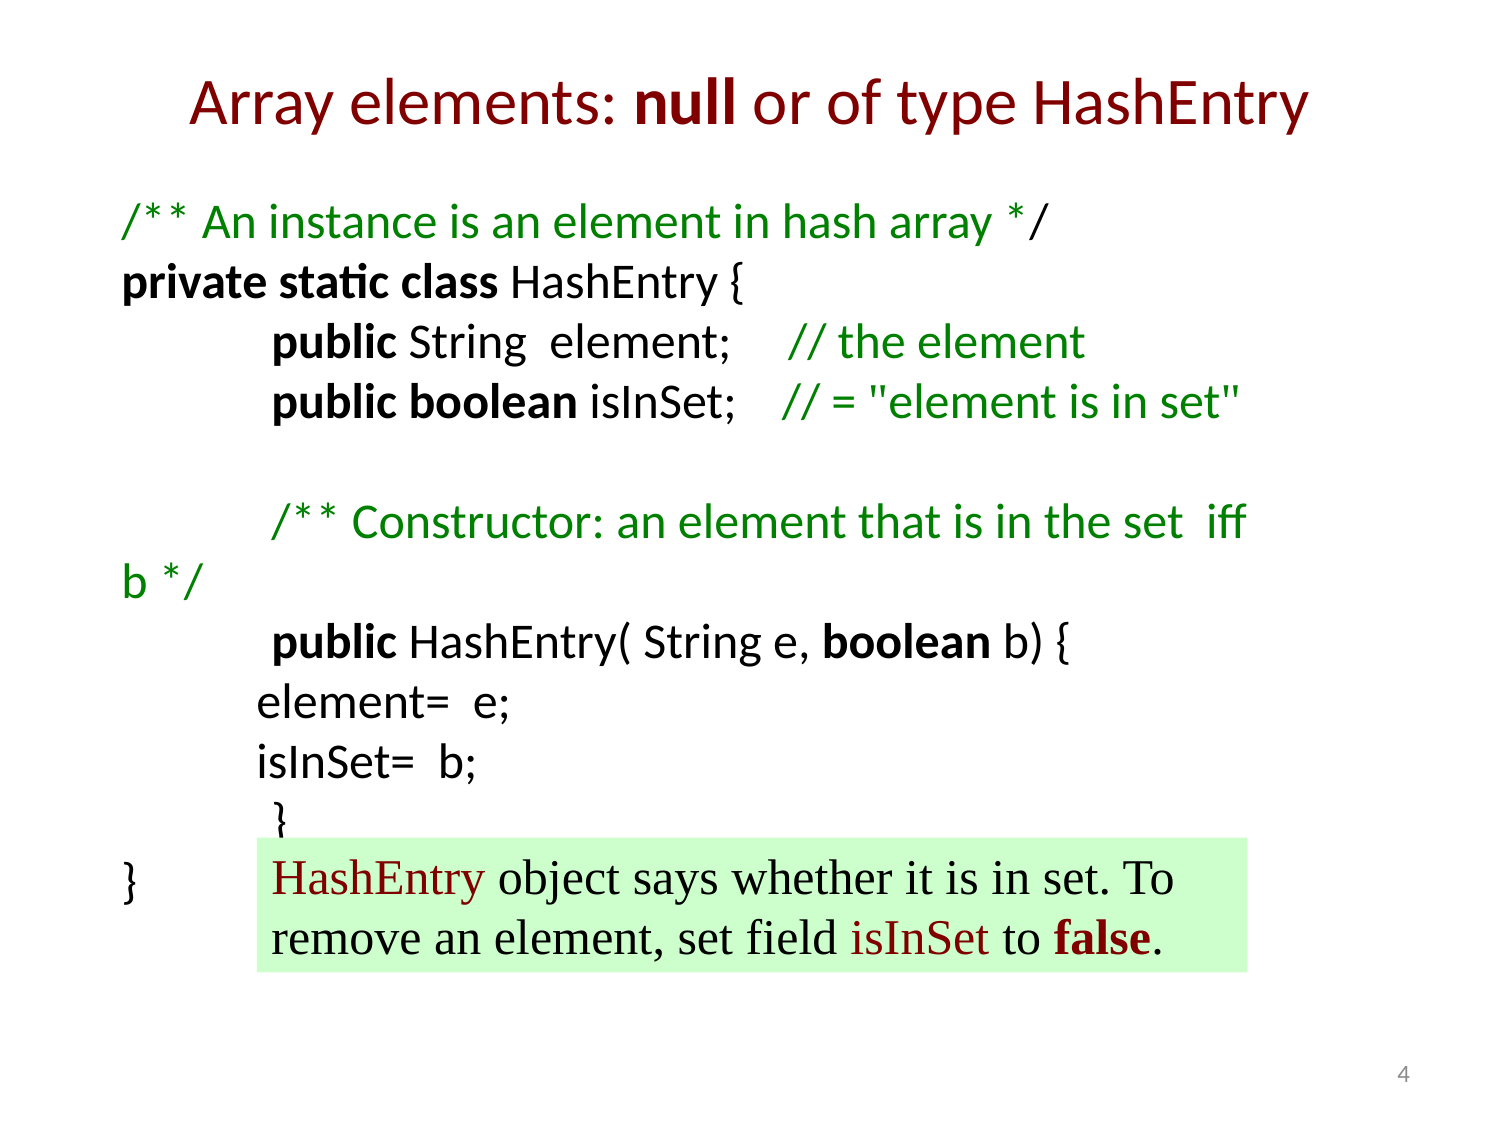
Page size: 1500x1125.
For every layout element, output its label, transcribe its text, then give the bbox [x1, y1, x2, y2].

text_box HashEntry object says whether it is in set. To remove an element, set field isInSet to false. [256, 837, 1248, 973]
text_box /** An instance is an element in hash array */ private static class HashEntry { public String element; // the element public boolean isInSet; // = "element is in set" /** Constructor: an element that is in the set iff b */ public HashEntry( String e, boolean b) { element= e; isInSet= b; } } [106, 181, 1287, 916]
title Array elements: null or of type HashEntry [75, 45, 1425, 152]
slide_number 4 [1074, 1042, 1425, 1103]
